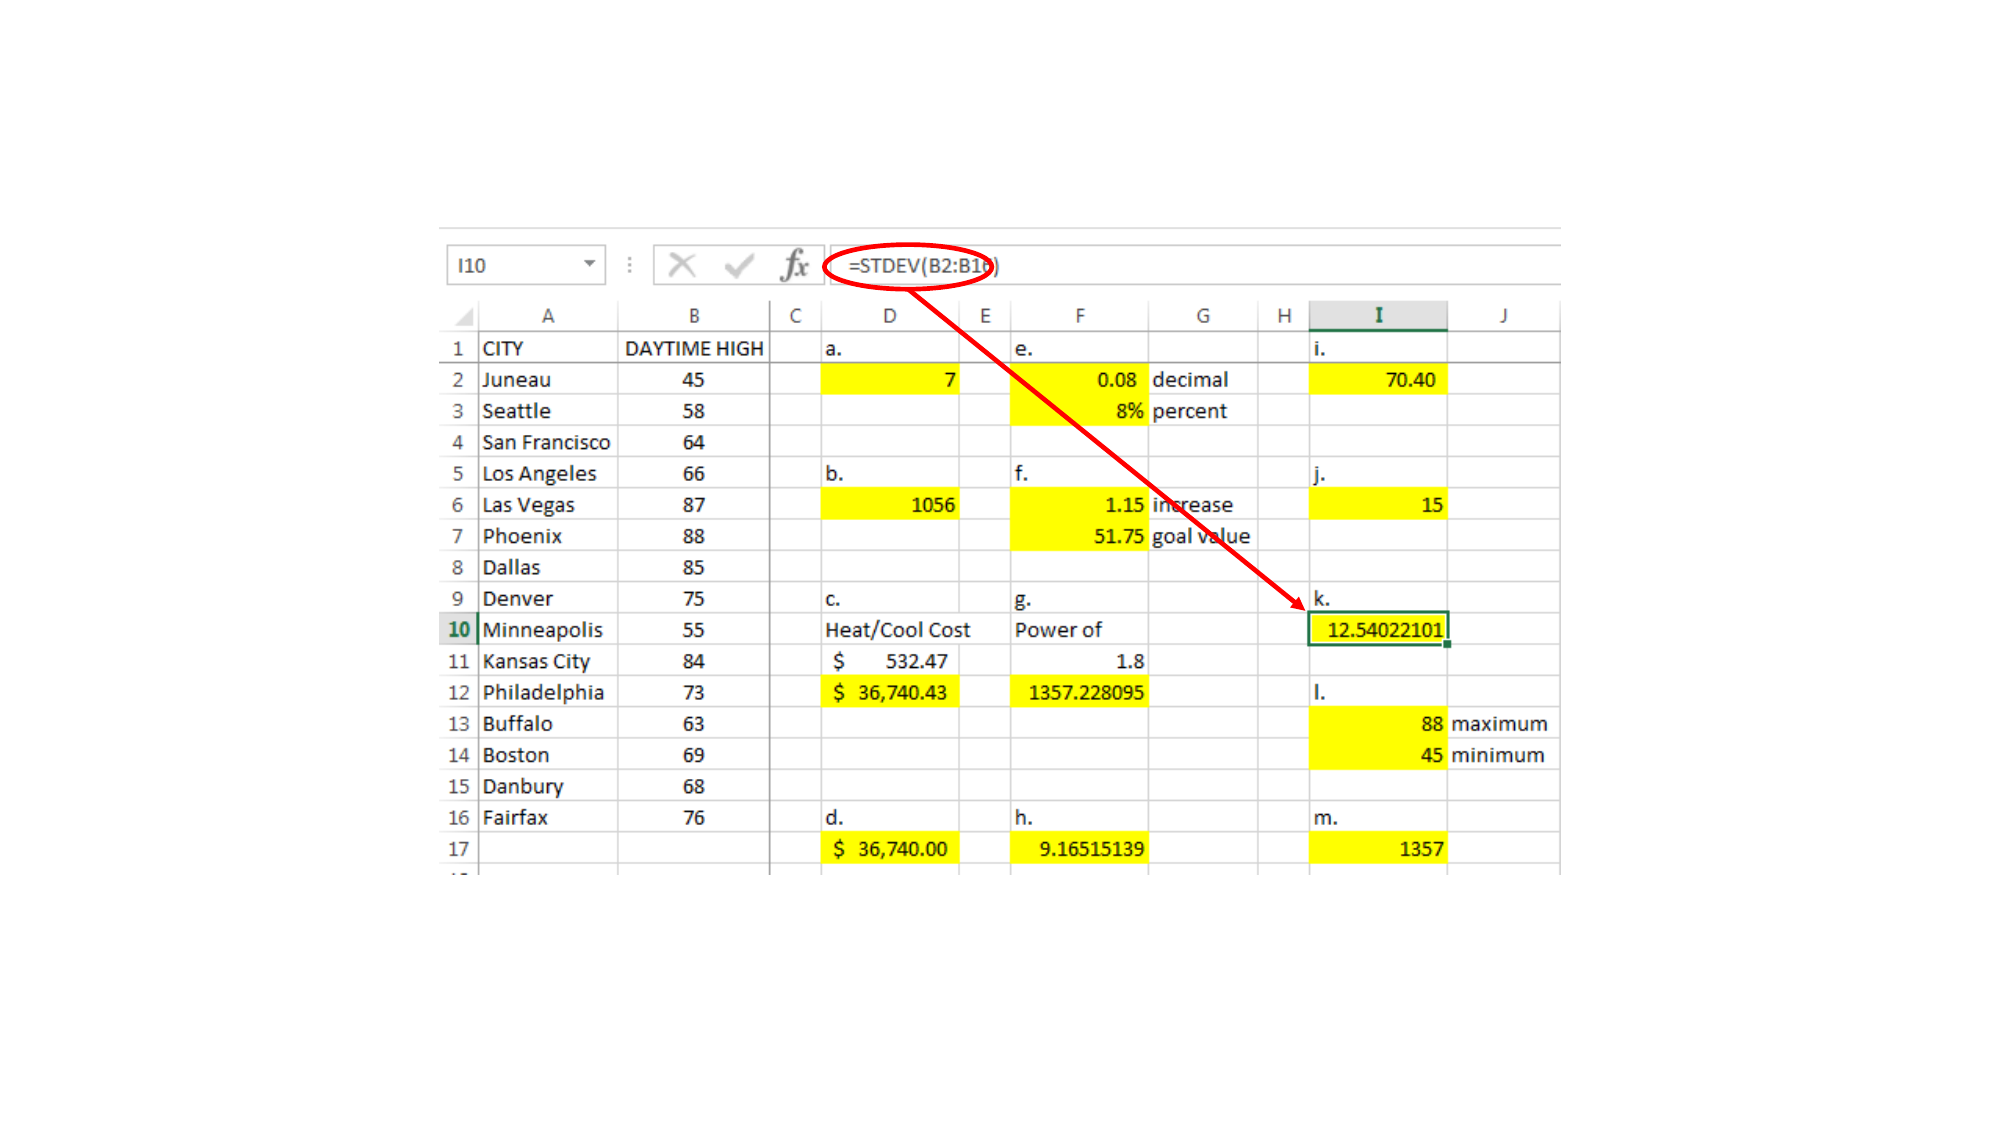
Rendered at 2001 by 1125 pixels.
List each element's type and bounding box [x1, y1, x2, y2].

text_box [907, 289, 1306, 611]
list [439, 226, 1561, 875]
